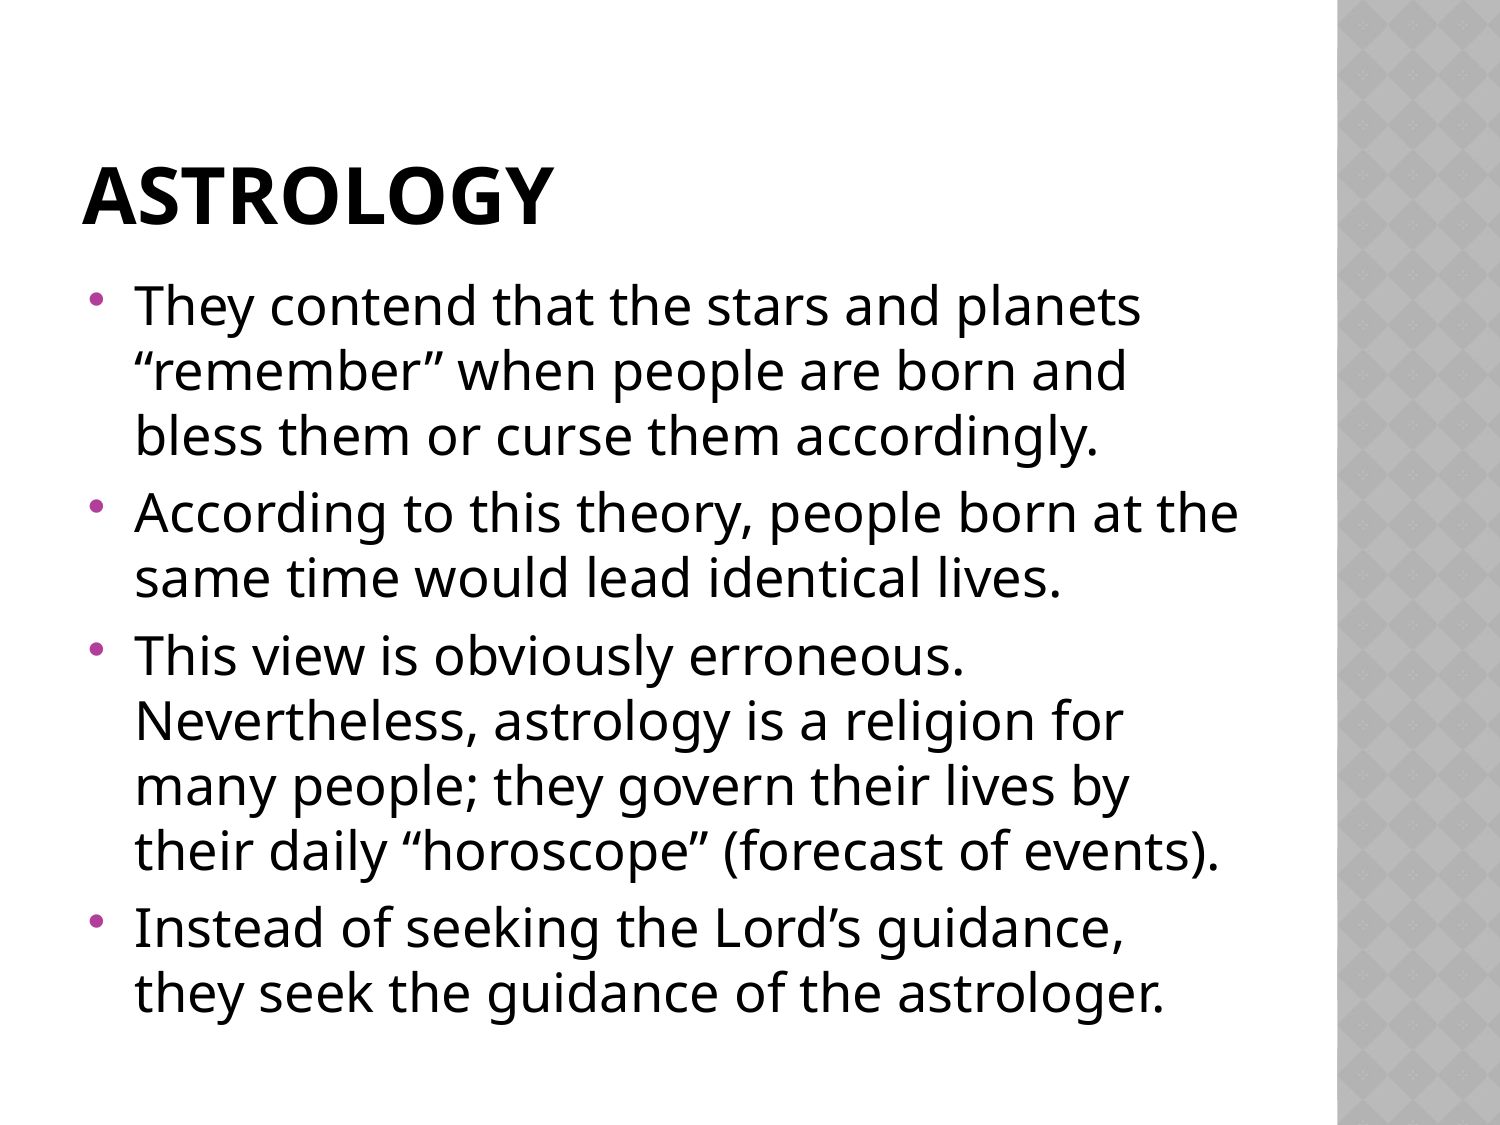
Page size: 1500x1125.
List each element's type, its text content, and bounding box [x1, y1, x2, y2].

list They contend that the stars and planets “remember” when people are born and bless them or curse them accordingly. According to this theory, people born at the same time would lead identical lives. This view is obviously erroneous. Nevertheless, astrology is a religion for many people; they govern their lives by their daily “horoscope” (forecast of events). Instead of seeking the Lord’s guidance, they seek the guidance of the astrologer. [75, 264, 1263, 1059]
title astrology [75, 52, 1263, 240]
